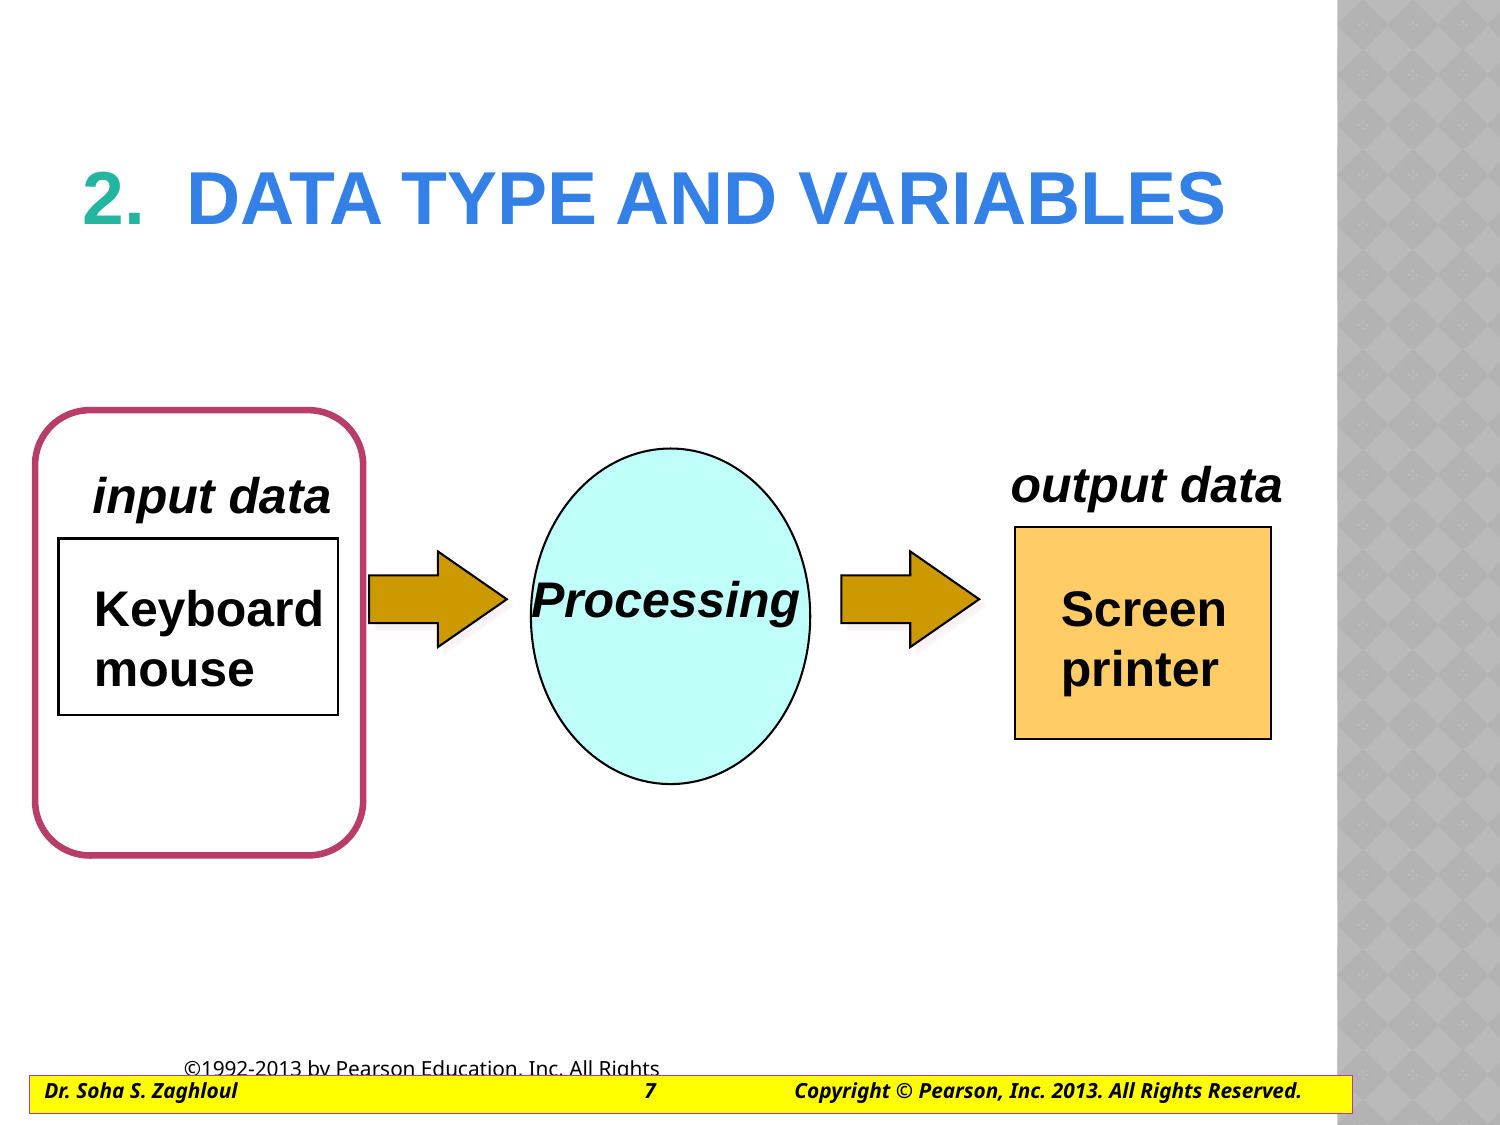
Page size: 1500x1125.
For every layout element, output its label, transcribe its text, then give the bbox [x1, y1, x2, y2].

text_box Dr. Soha S. Zaghloul 7 Copyright © Pearson, Inc. 2013. All Rights Reserved. [29, 1075, 1353, 1114]
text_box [58, 444, 1299, 785]
text_box [31, 406, 367, 859]
title 2. Data Type and variables [75, 52, 1263, 240]
